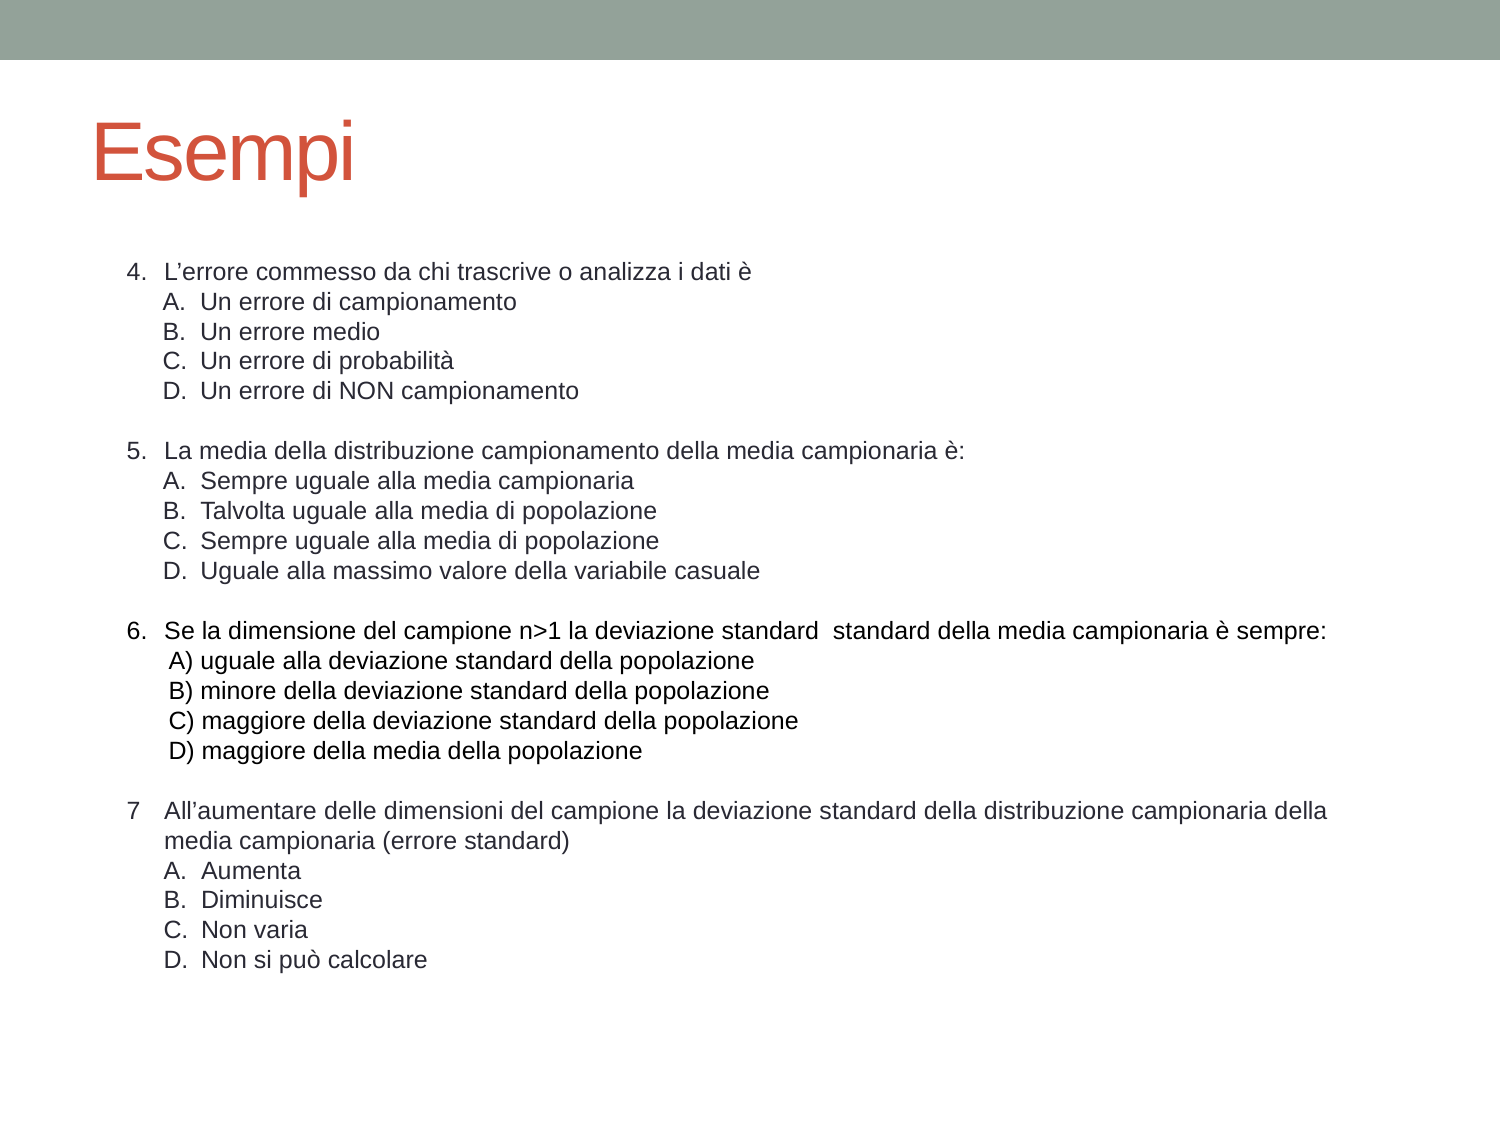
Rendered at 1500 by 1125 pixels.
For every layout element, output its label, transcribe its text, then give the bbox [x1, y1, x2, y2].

title Esempi [75, 87, 1425, 207]
text_box L’errore commesso da chi trascrive o analizza i dati è Un errore di campionamento Un errore medio Un errore di probabilità Un errore di NON campionamento La media della distribuzione campionamento della media campionaria è: Sempre uguale alla media campionaria Talvolta uguale alla media di popolazione Sempre uguale alla media di popolazione Uguale alla massimo valore della variabile casuale Se la dimensione del campione n>1 la deviazione standard standard della media campionaria è sempre: A) uguale alla deviazione standard della popolazione B) minore della deviazione standard della popolazione C) maggiore della deviazione standard della popolazione D) maggiore della media della popolazione All’aumentare delle dimensioni del campione la deviazione standard della distribuzione campionaria della media campionaria (errore standard) Aumenta Diminuisce Non varia Non si può calcolare [111, 247, 1405, 982]
